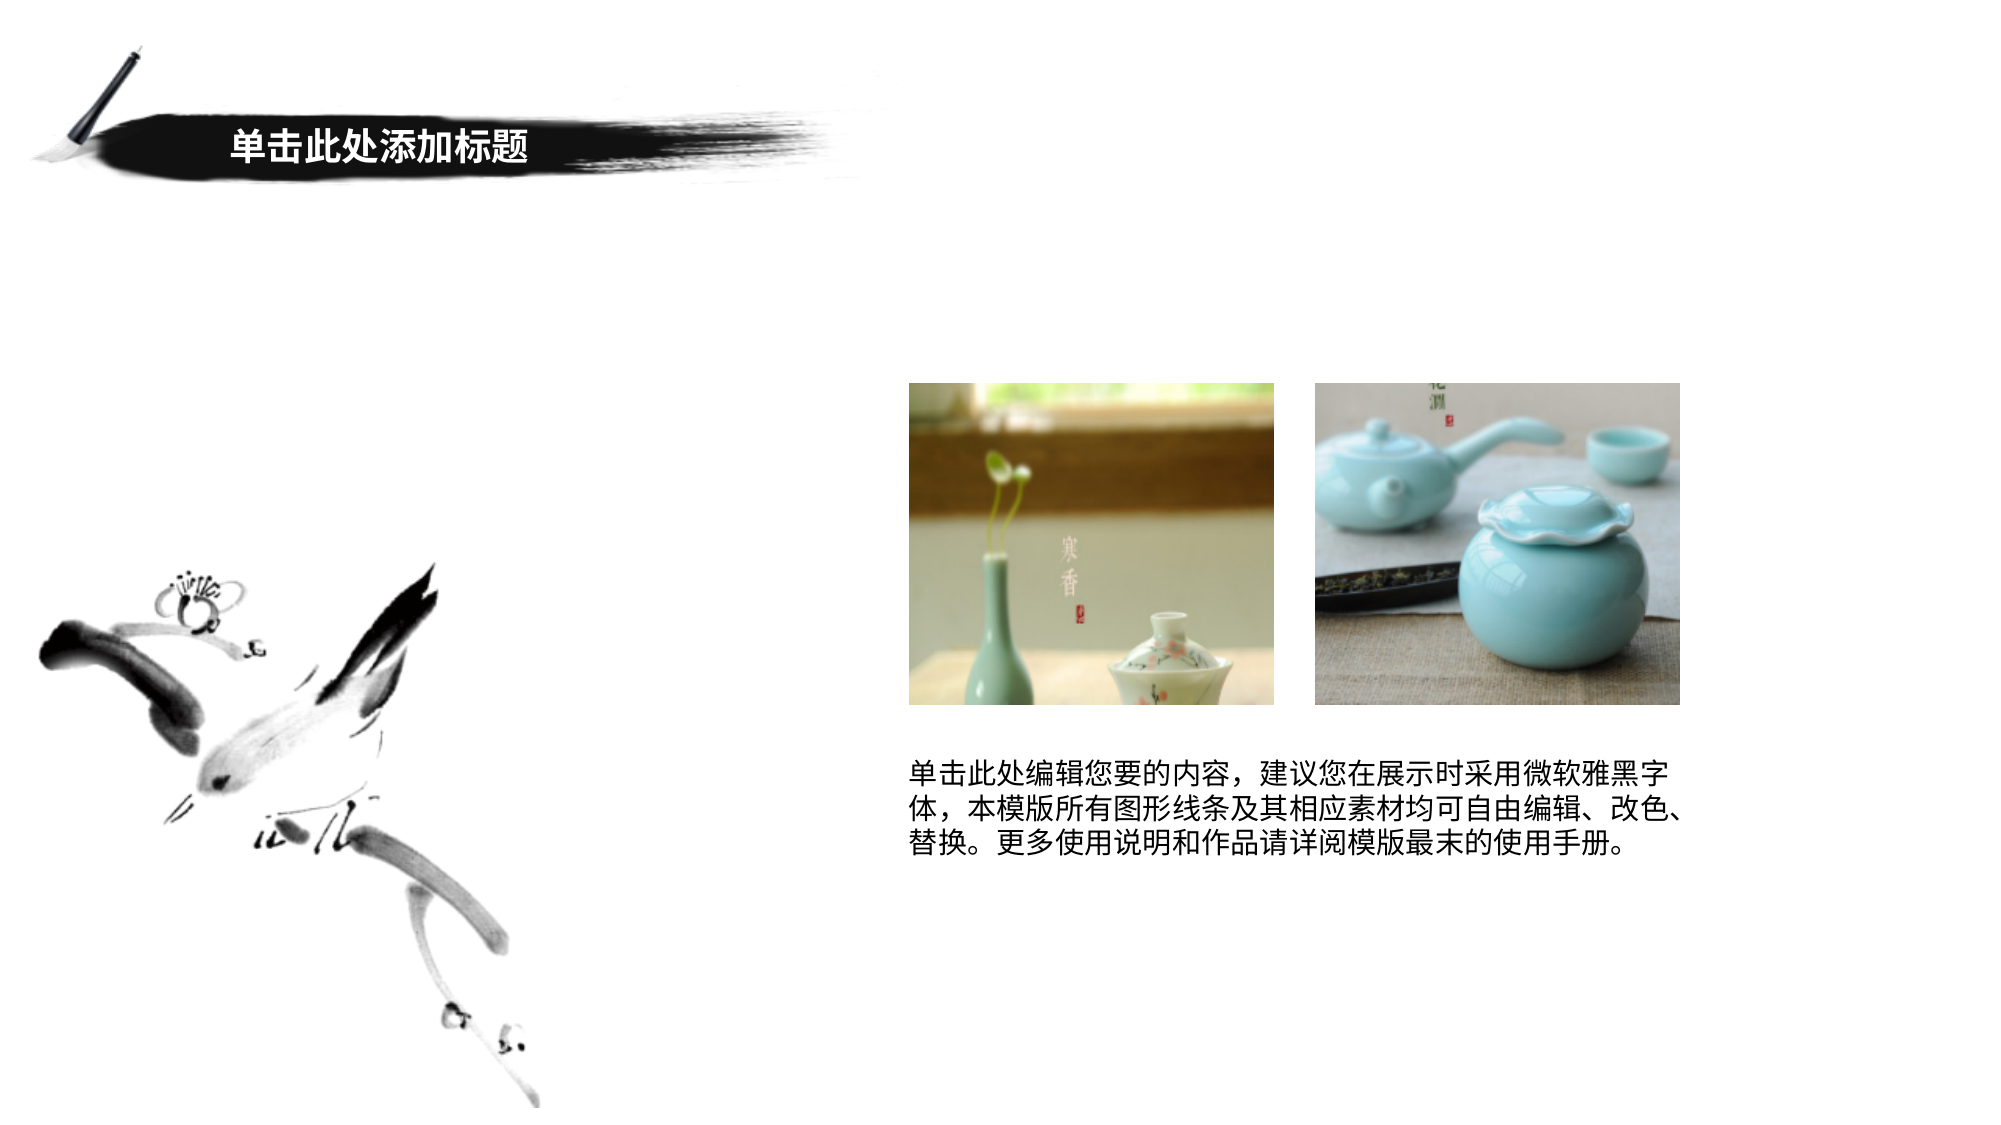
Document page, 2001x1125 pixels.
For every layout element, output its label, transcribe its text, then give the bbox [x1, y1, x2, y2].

picture [909, 383, 1274, 705]
text_box 单击此处编辑您要的内容，建议您在展示时采用微软雅黑字体，本模版所有图形线条及其相应素材均可自由编辑、改色、替换。更多使用说明和作品请详阅模版最末的使用手册。 [894, 747, 1705, 868]
picture [8, 529, 579, 1108]
picture [1315, 383, 1680, 705]
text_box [24, 35, 906, 194]
